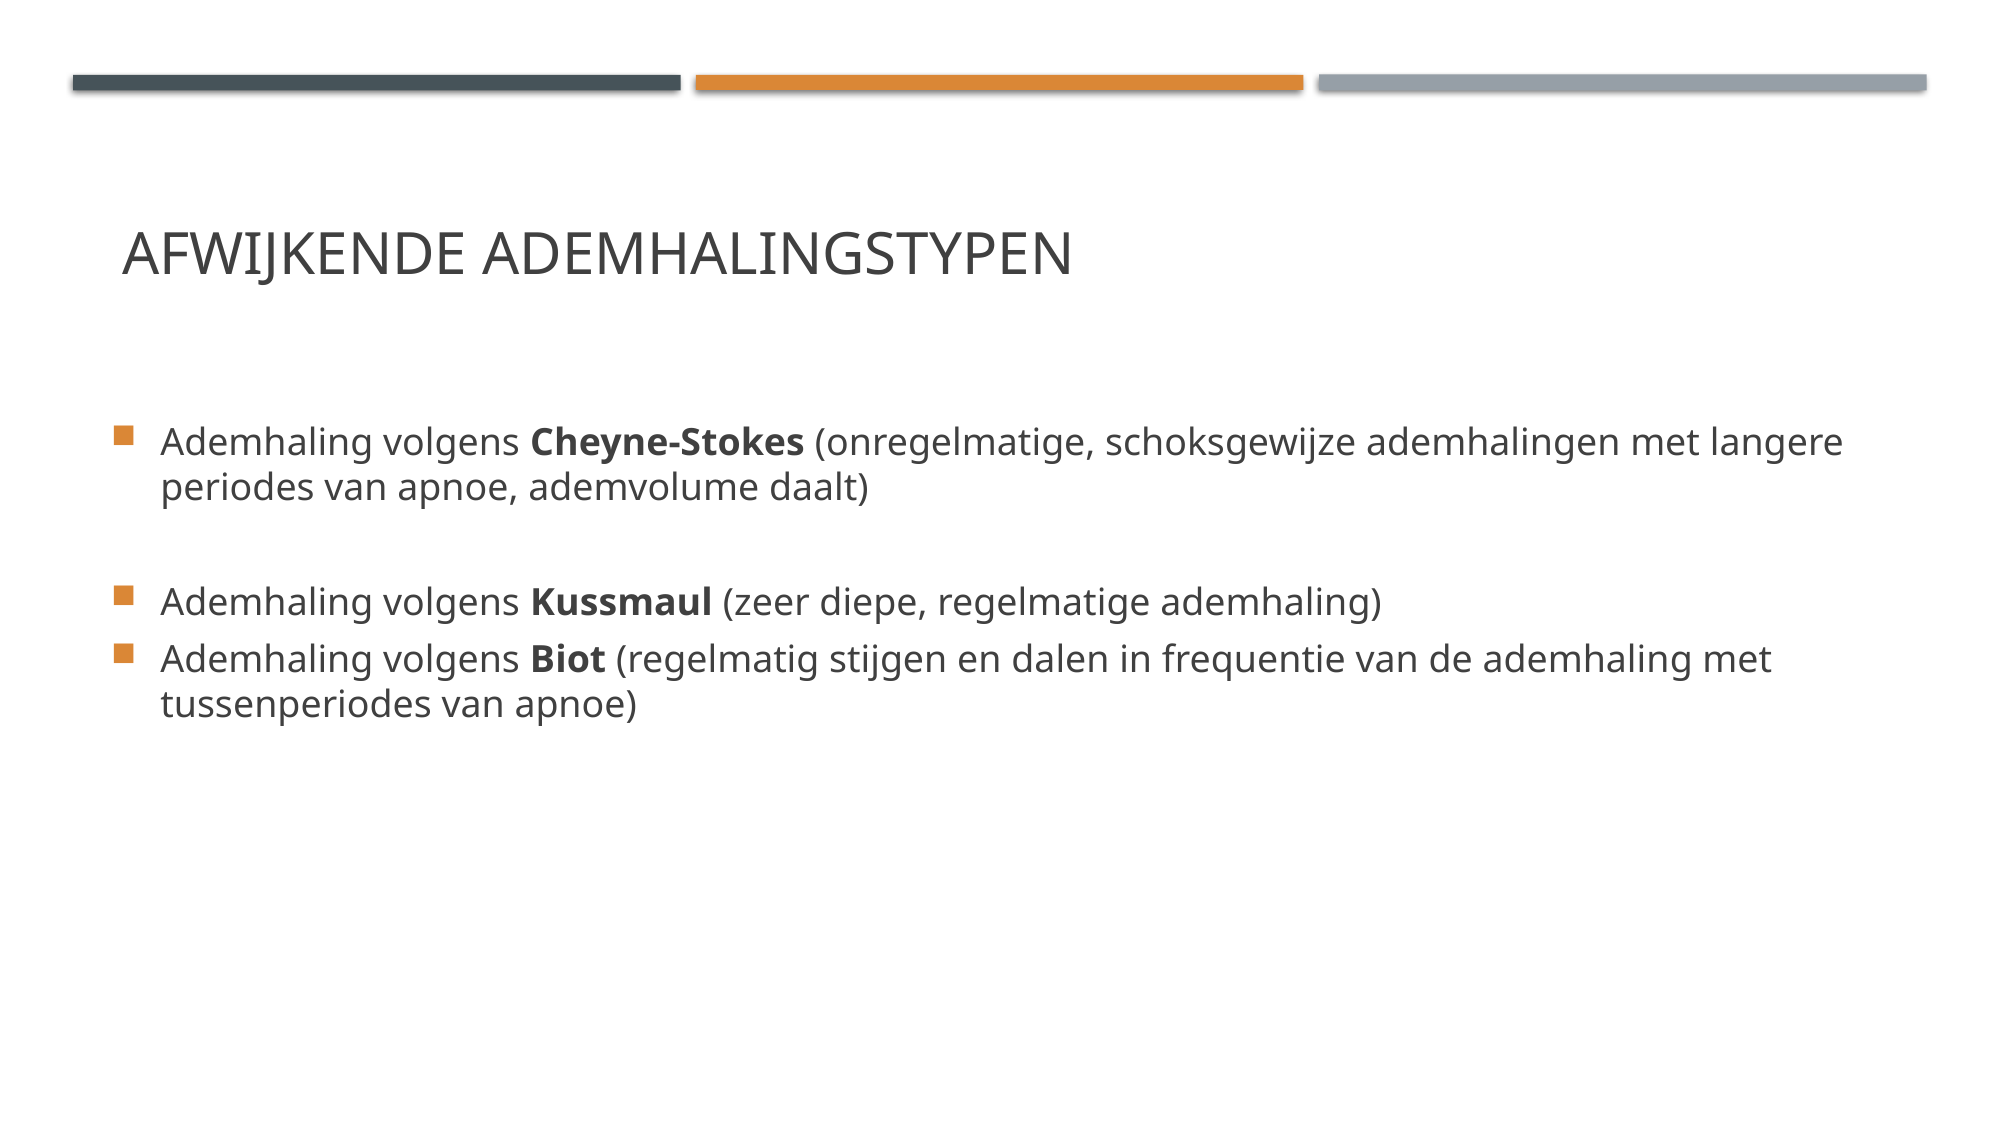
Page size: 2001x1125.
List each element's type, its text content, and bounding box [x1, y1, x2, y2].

list Ademhaling volgens Cheyne-Stokes (onregelmatige, schoksgewijze ademhalingen met langere periodes van apnoe, ademvolume daalt) Ademhaling volgens Kussmaul (zeer diepe, regelmatige ademhaling) Ademhaling volgens Biot (regelmatig stijgen en dalen in frequentie van de ademhaling met tussenperiodes van apnoe) [95, 244, 1905, 842]
title Afwijkende ademhalingstypen [107, 98, 1917, 294]
